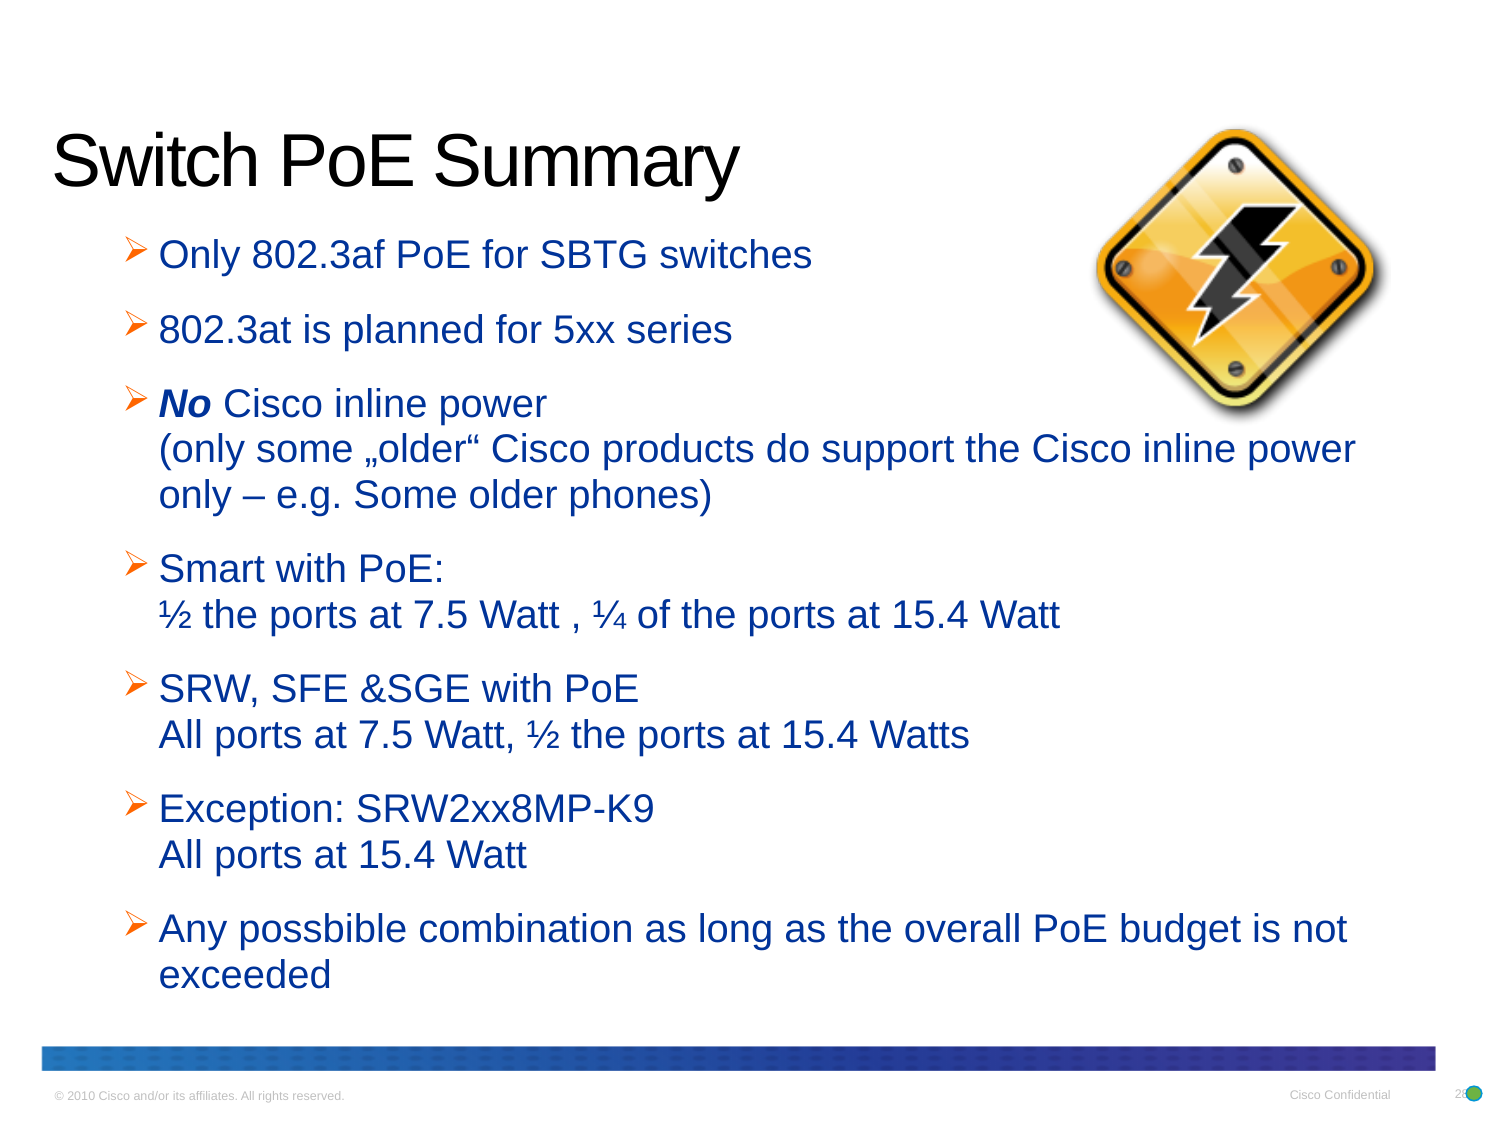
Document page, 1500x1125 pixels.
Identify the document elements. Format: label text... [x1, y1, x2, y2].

picture [1080, 123, 1391, 434]
text_box [1466, 1086, 1482, 1101]
picture [43, 1047, 1435, 1070]
list Only 802.3af PoE for SBTG switches 802.3at is planned for 5xx series No Cisco inline power (only some „older“ Cisco products do support the Cisco inline power only – e.g. Some older phones) Smart with PoE: ½ the ports at 7.5 Watt , ¼ of the ports at 15.4 Watt SRW, SFE &SGE with PoE All ports at 7.5 Watt, ½ the ports at 15.4 Watts Exception: SRW2xx8MP-K9 All ports at 15.4 Watt Any possbible combination as long as the overall PoE budget is not exceeded [107, 224, 1411, 1012]
title Switch PoE Summary [37, 70, 1447, 209]
